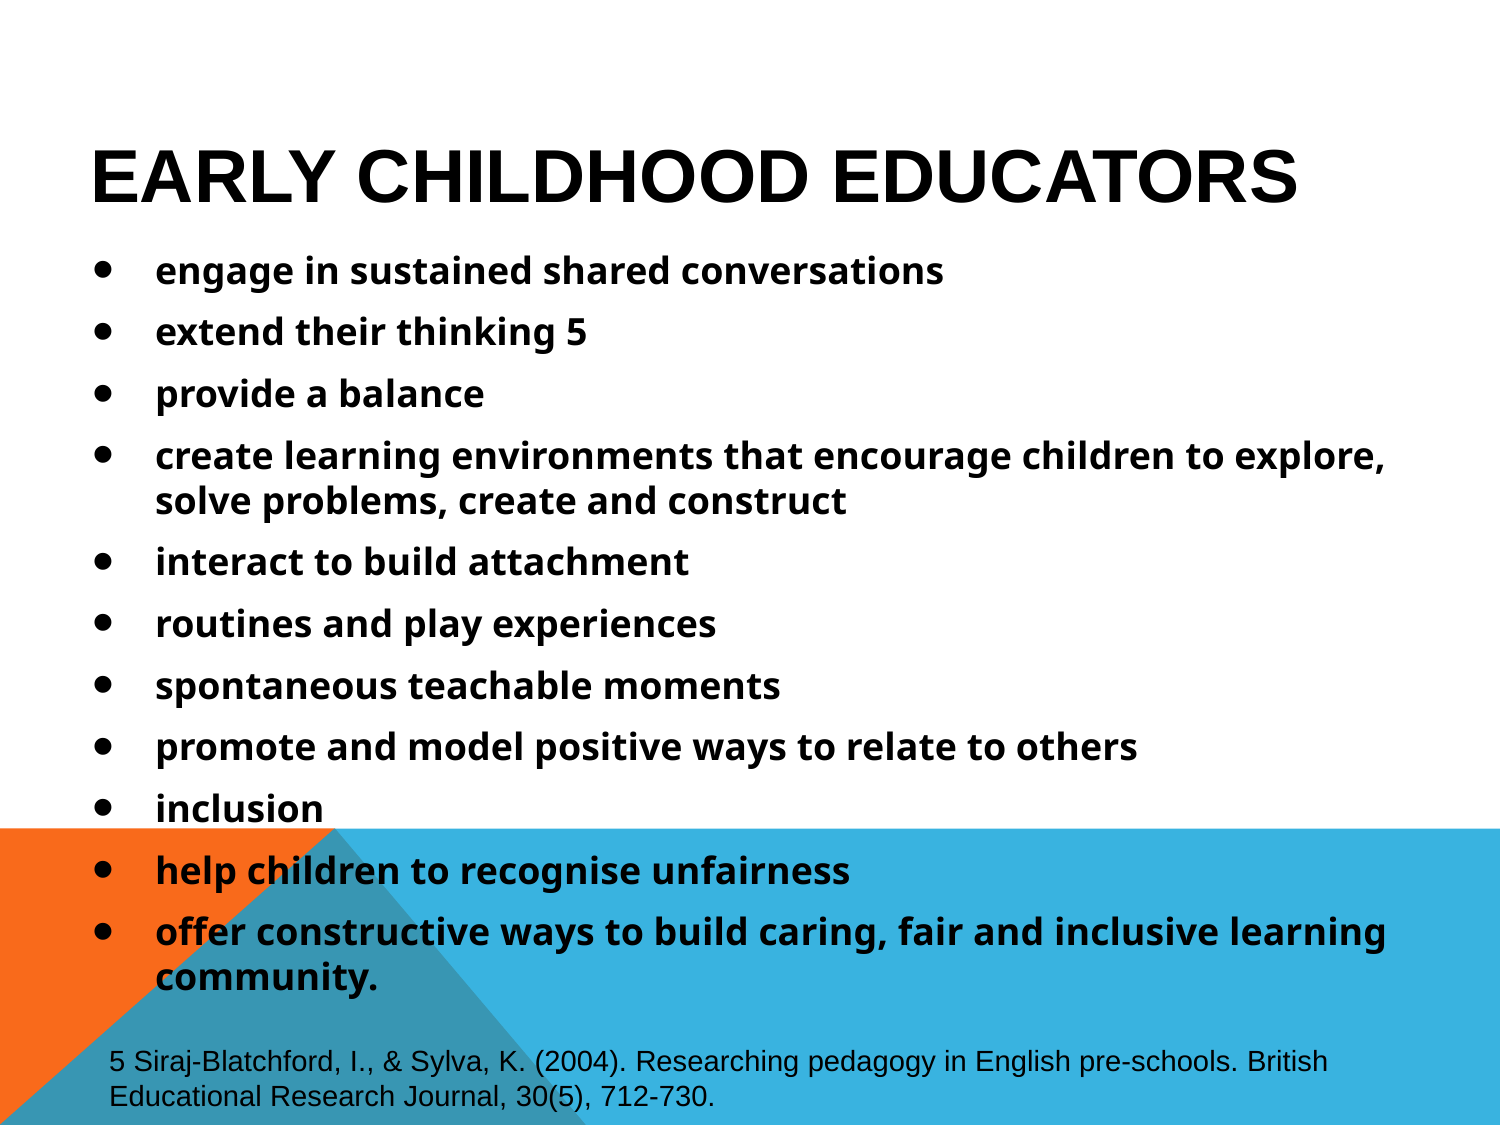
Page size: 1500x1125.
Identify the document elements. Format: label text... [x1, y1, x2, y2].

text_box 5 Siraj-Blatchford, I., & Sylva, K. (2004). Researching pedagogy in English pre-schools. British Educational Research Journal, 30(5), 712-730. [94, 1027, 1411, 1125]
list engage in sustained shared conversations extend their thinking 5 provide a balance create learning environments that encourage children to explore, solve problems, create and construct interact to build attachment routines and play experiences spontaneous teachable moments promote and model positive ways to relate to others inclusion help children to recognise unfairness offer constructive ways to build caring, fair and inclusive learning community. [65, 231, 1416, 1125]
title Early childhood educators [75, 14, 1425, 233]
